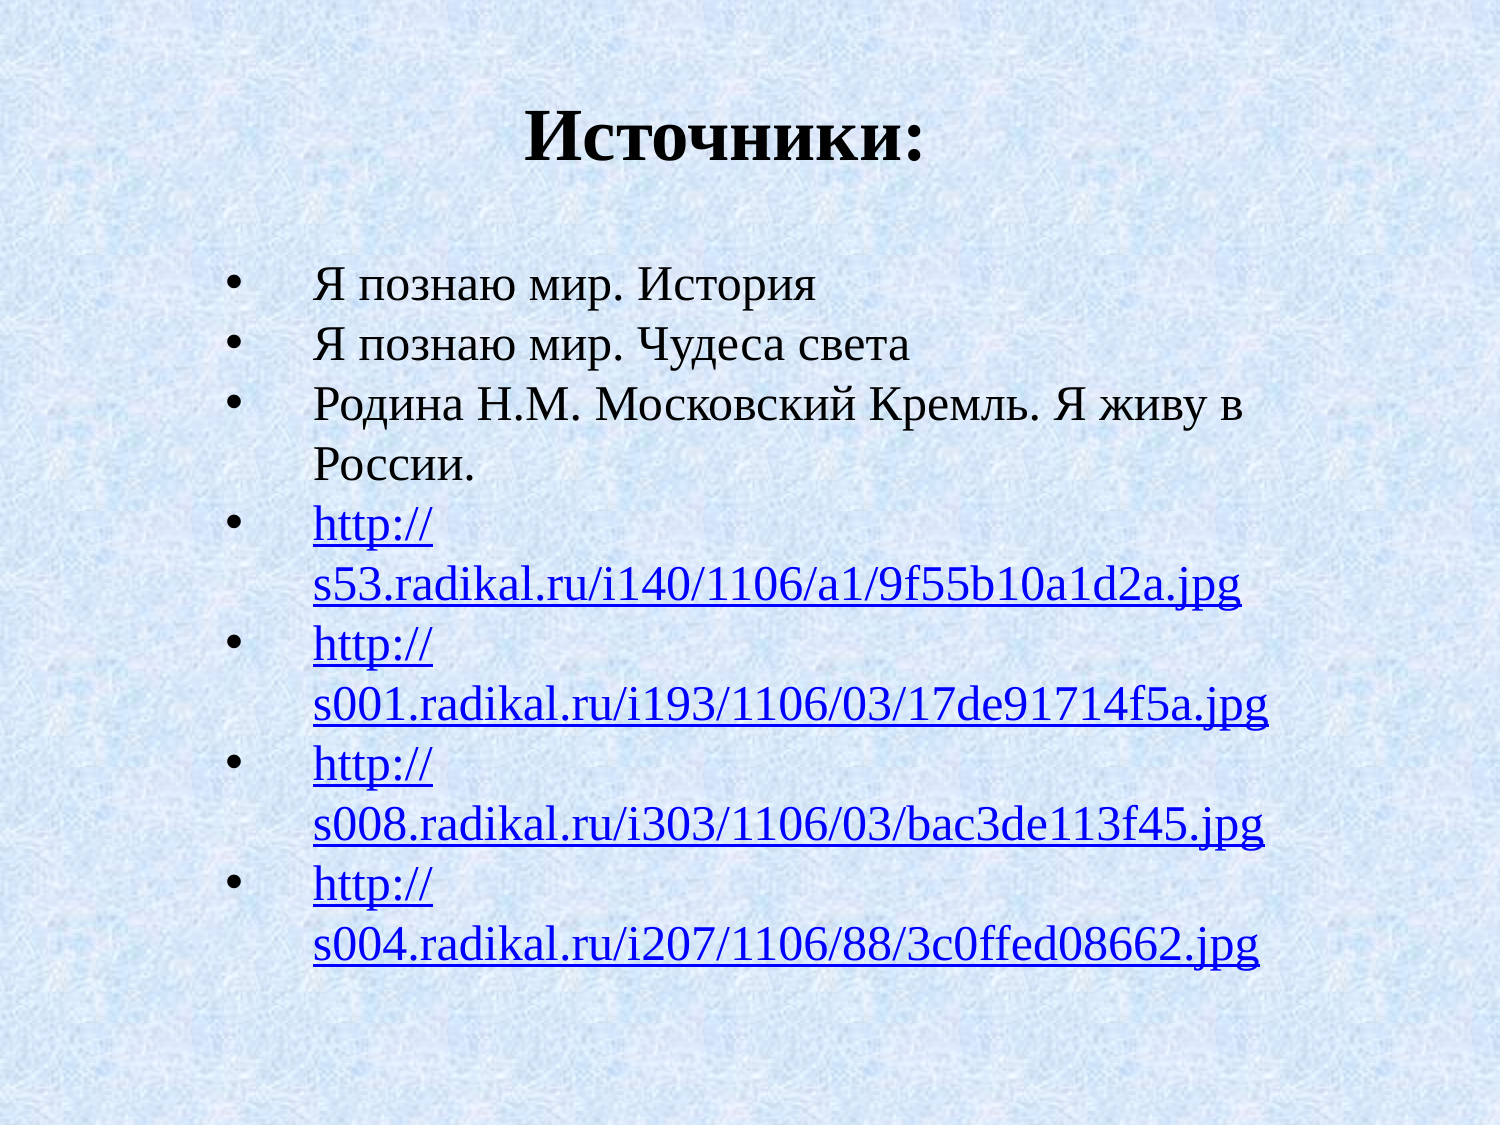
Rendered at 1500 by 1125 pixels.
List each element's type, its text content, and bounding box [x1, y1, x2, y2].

text_box Я познаю мир. История Я познаю мир. Чудеса света Родина Н.М. Московский Кремль. Я живу в России. http://s53.radikal.ru/i140/1106/a1/9f55b10a1d2a.jpg http://s001.radikal.ru/i193/1106/03/17de91714f5a.jpg http://s008.radikal.ru/i303/1106/03/bac3de113f45.jpg http://s004.radikal.ru/i207/1106/88/3c0ffed08662.jpg [135, 243, 1341, 979]
picture [0, 0, 1500, 1125]
text_box Источники: [289, 78, 1164, 183]
